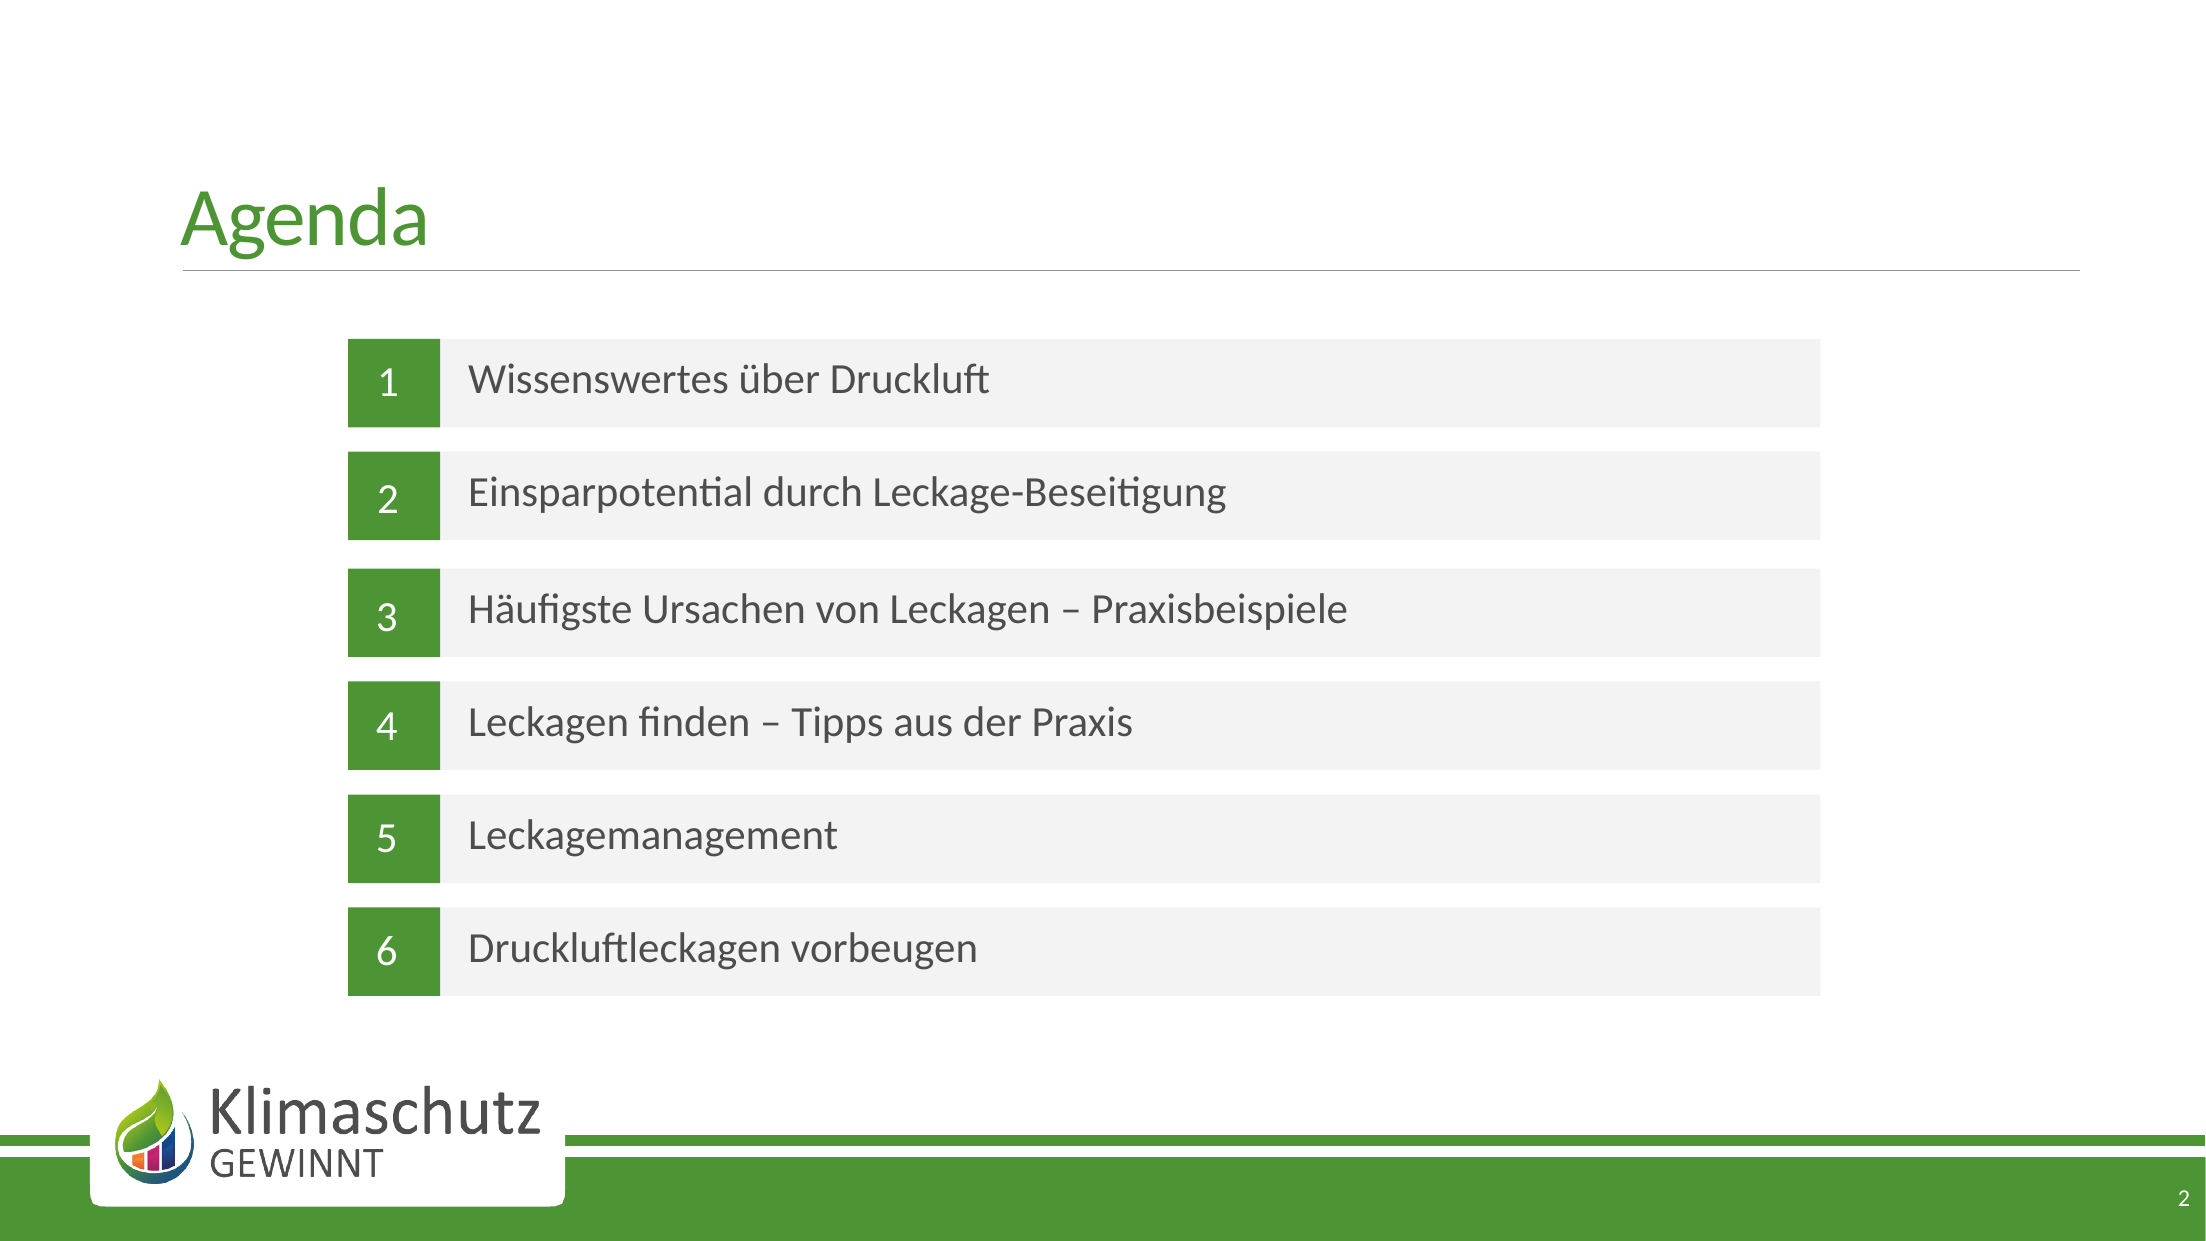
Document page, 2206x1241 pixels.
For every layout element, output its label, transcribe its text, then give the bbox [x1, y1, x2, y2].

list Einsparpotential durch Leckage-Beseitigung [452, 461, 1808, 524]
list Leckagemanagement [452, 804, 1808, 867]
list Häufigste Ursachen von Leckagen – Praxisbeispiele [452, 578, 1808, 641]
list 5 [360, 808, 428, 870]
list Wissenswertes über Druckluft [452, 349, 1808, 411]
list 3 [360, 586, 428, 649]
list 1 [361, 352, 429, 414]
title Agenda [165, 63, 2081, 271]
list 4 [360, 695, 428, 758]
list 2 [361, 468, 429, 531]
slide_number 2 [2040, 841, 2191, 1241]
list Druckluftleckagen vorbeugen [452, 917, 1808, 980]
list 6 [360, 920, 428, 983]
list Leckagen finden – Tipps aus der Praxis [452, 691, 1808, 754]
picture [113, 1076, 543, 1190]
